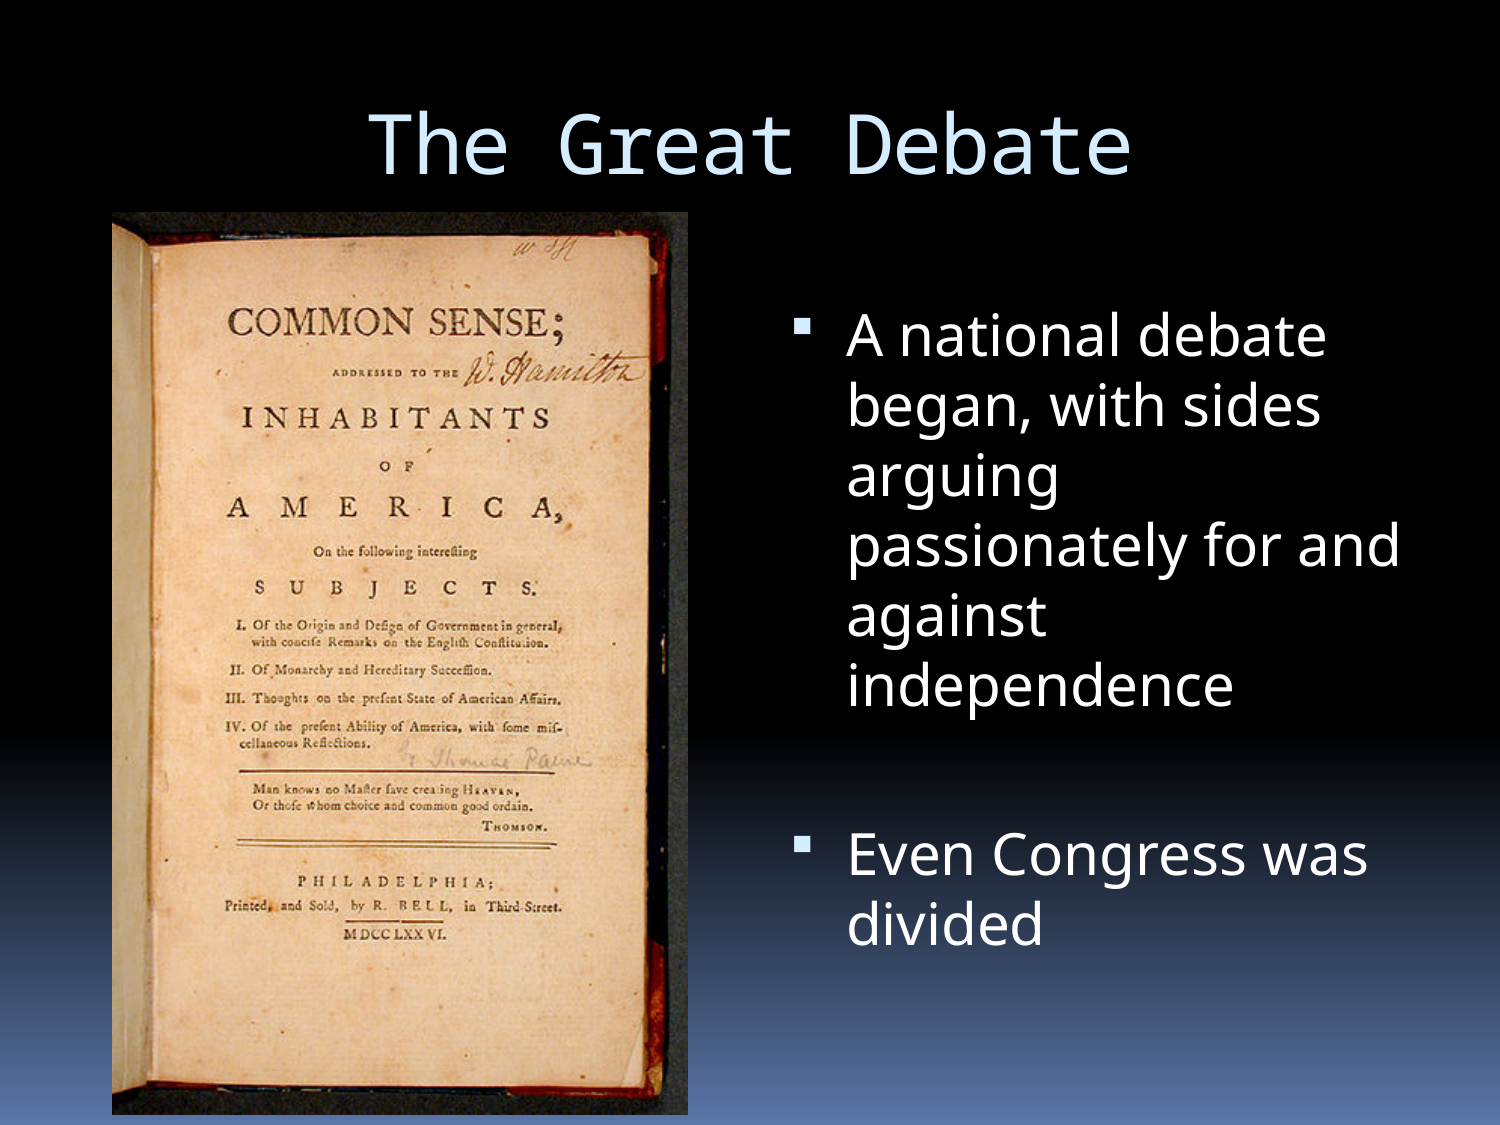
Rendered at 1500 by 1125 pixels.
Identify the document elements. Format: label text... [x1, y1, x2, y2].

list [112, 211, 688, 1115]
list A national debate began, with sides arguing passionately for and against independence Even Congress was divided [763, 290, 1427, 1033]
title The Great Debate [75, 83, 1425, 234]
